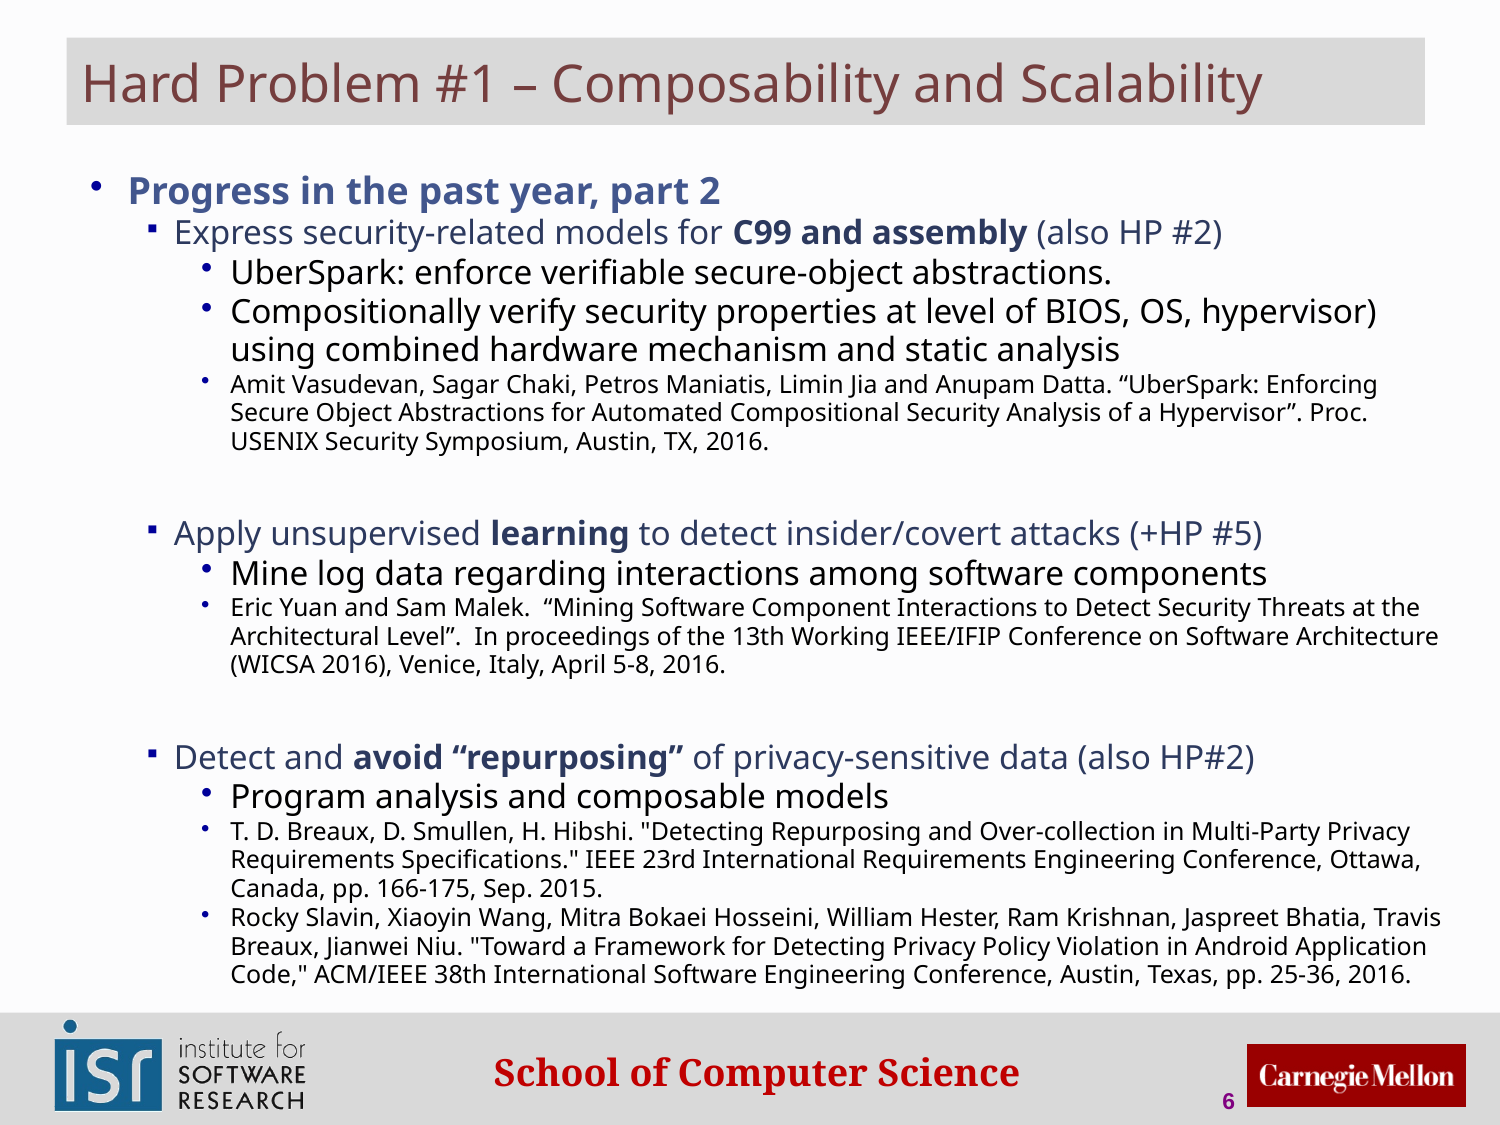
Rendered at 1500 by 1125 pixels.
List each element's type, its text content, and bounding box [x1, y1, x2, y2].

title Hard Problem #1 – Composability and Scalability [66, 37, 1425, 125]
picture [24, 975, 325, 1125]
picture [1247, 1044, 1466, 1107]
slide_number 6 [937, 1087, 1250, 1122]
list Progress in the past year, part 2 Express security-related models for C99 and assembly (also HP #2) UberSpark: enforce verifiable secure-object abstractions. Compositionally verify security properties at level of BIOS, OS, hypervisor) using combined hardware mechanism and static analysis Amit Vasudevan, Sagar Chaki, Petros Maniatis, Limin Jia and Anupam Datta. “UberSpark: Enforcing Secure Object Abstractions for Automated Compositional Security Analysis of a Hypervisor”. Proc. USENIX Security Symposium, Austin, TX, 2016. Apply unsupervised learning to detect insider/covert attacks (+HP #5) Mine log data regarding interactions among software components Eric Yuan and Sam Malek. “Mining Software Component Interactions to Detect Security Threats at the Architectural Level”. In proceedings of the 13th Working IEEE/IFIP Conference on Software Architecture (WICSA 2016), Venice, Italy, April 5-8, 2016. Detect and avoid “repurposing” of privacy-sensitive data (also HP#2) Program analysis and composable models T. D. Breaux, D. Smullen, H. Hibshi. "Detecting Repurposing and Over-collection in Multi-Party Privacy Requirements Specifications." IEEE 23rd International Requirements Engineering Conference, Ottawa, Canada, pp. 166-175, Sep. 2015. Rocky Slavin, Xiaoyin Wang, Mitra Bokaei Hosseini, William Hester, Ram Krishnan, Jaspreet Bhatia, Travis Breaux, Jianwei Niu. "Toward a Framework for Detecting Privacy Policy Violation in Android Application Code," ACM/IEEE 38th International Software Engineering Conference, Austin, Texas, pp. 25-36, 2016. [75, 162, 1463, 1063]
